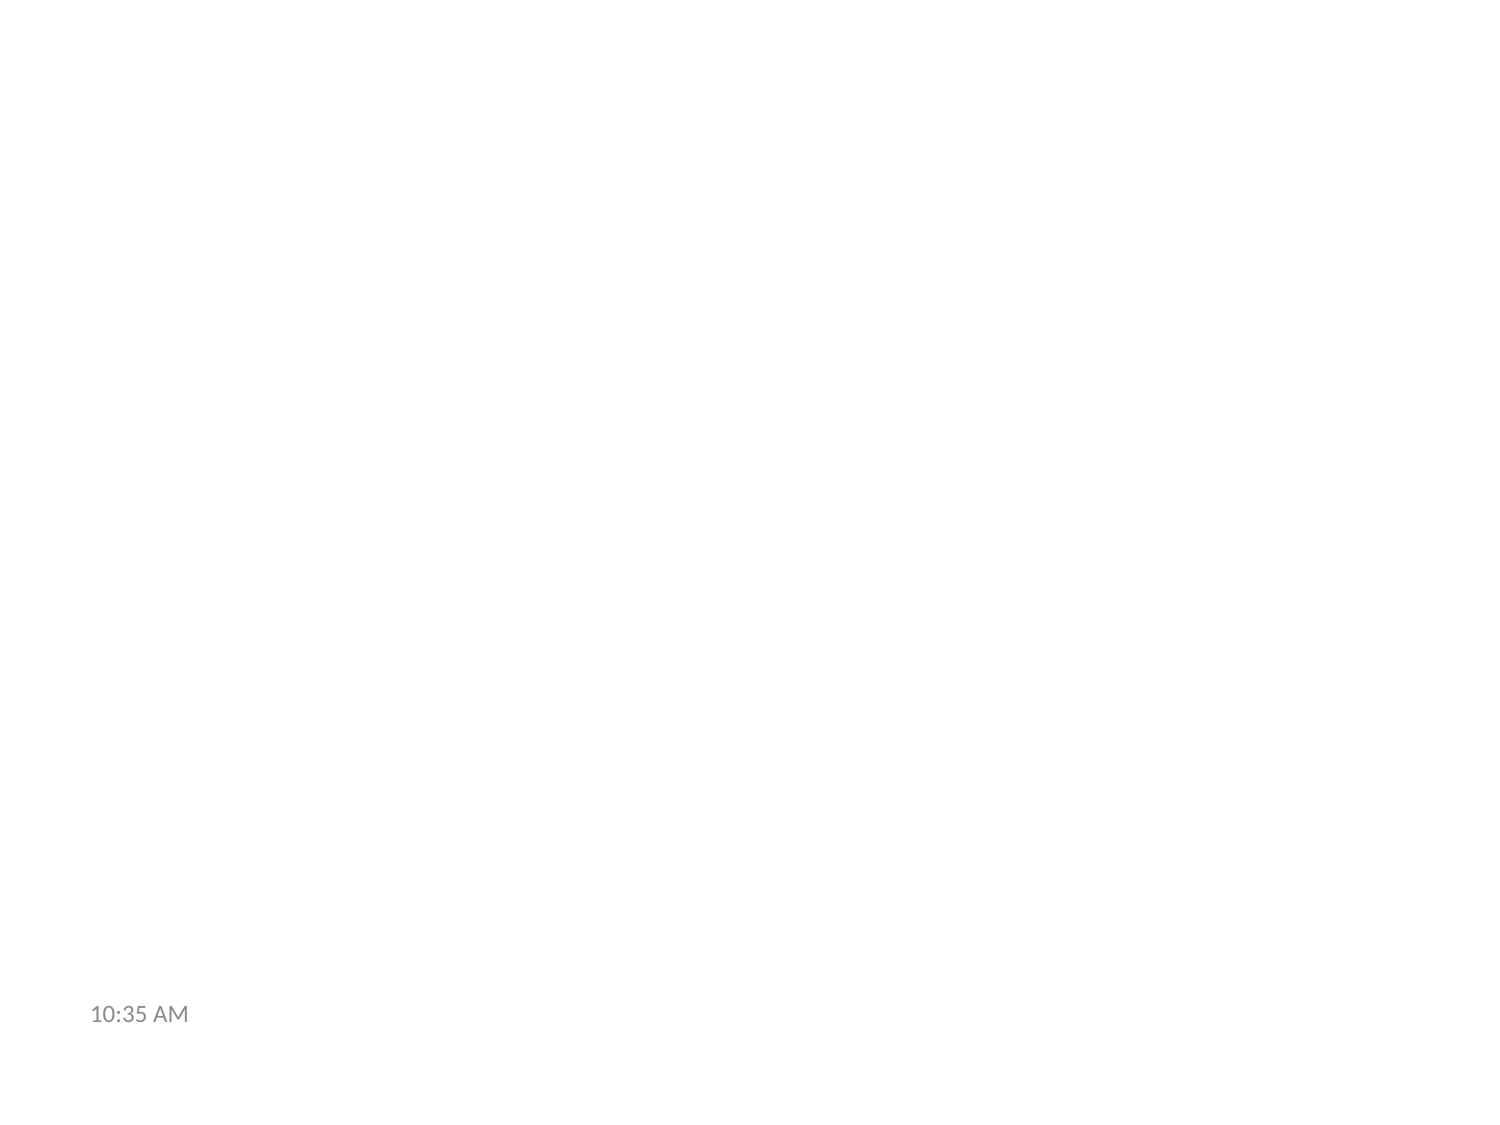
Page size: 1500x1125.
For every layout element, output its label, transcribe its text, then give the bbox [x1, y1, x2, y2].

text_box 3:35 PM [75, 982, 425, 1043]
